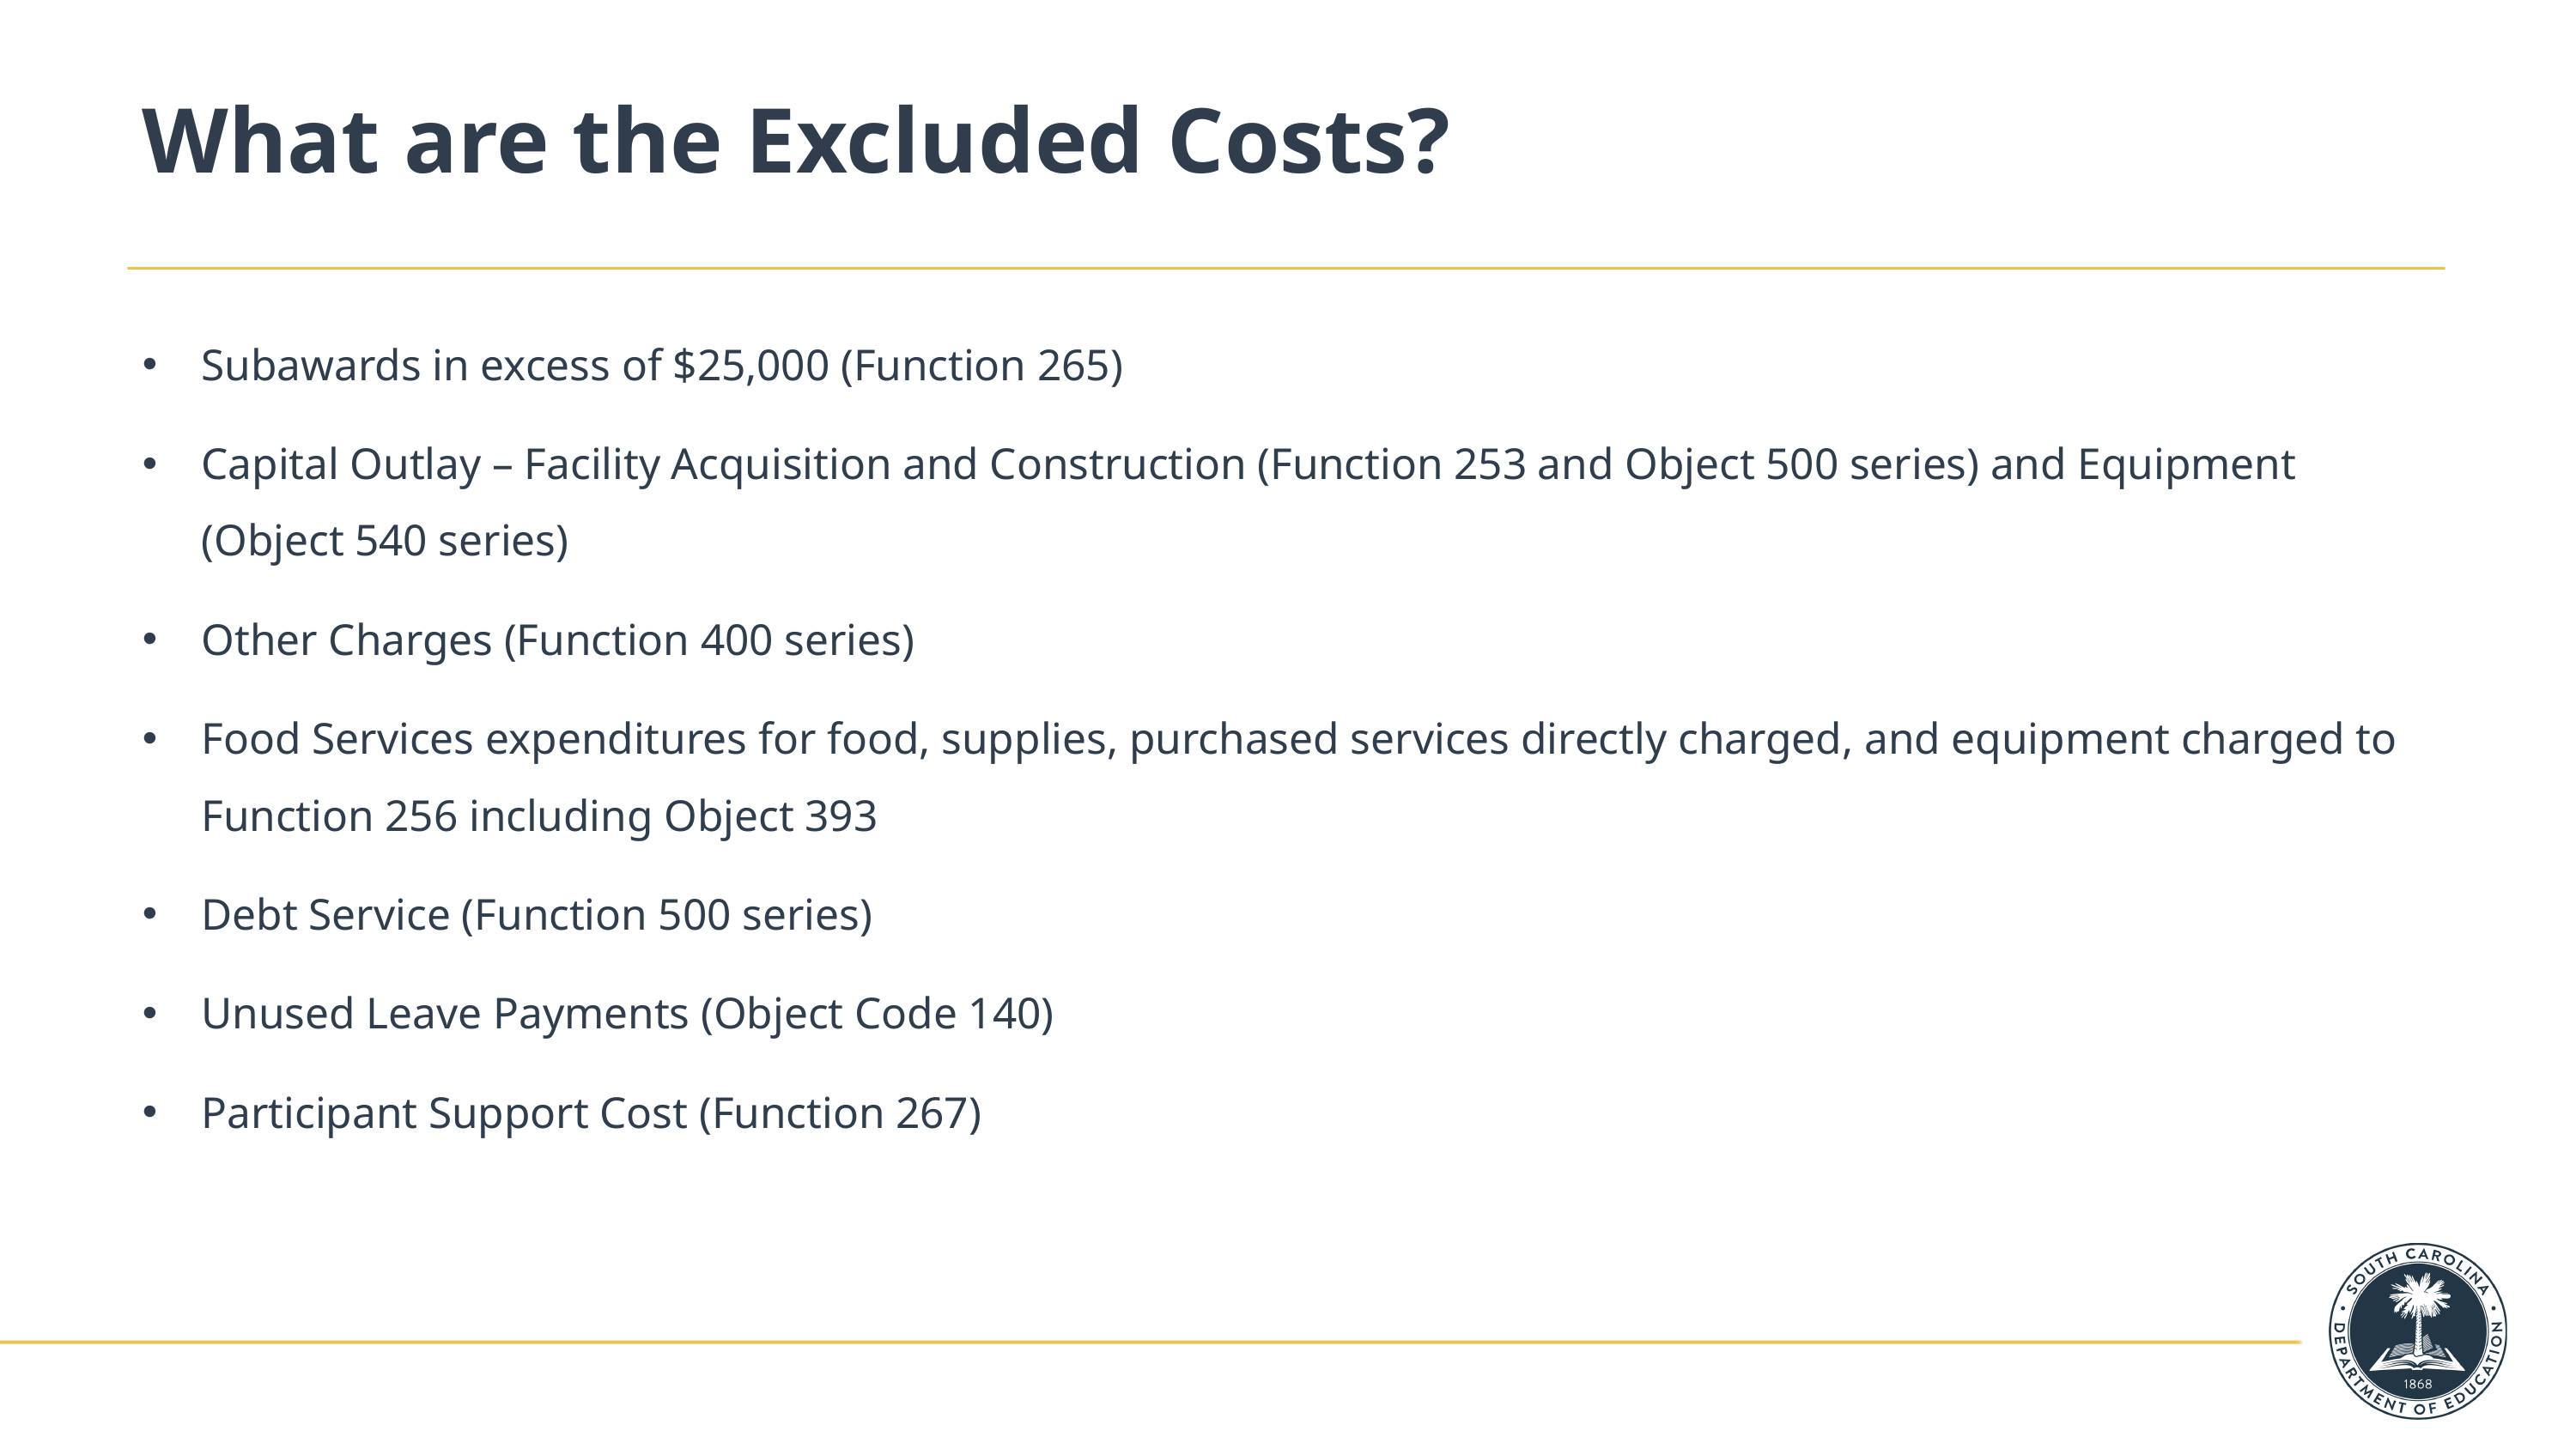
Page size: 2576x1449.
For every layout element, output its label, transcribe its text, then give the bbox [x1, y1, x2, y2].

picture [2329, 1243, 2507, 1420]
list Subawards in excess of $25,000 (Function 265) Capital Outlay – Facility Acquisition and Construction (Function 253 and Object 500 series) and Equipment (Object 540 series) Other Charges (Function 400 series) Food Services expenditures for food, supplies, purchased services directly charged, and equipment charged to Function 256 including Object 393 Debt Service (Function 500 series) Unused Leave Payments (Object Code 140) Participant Support Cost (Function 267) [129, 306, 2447, 1149]
title What are the Excluded Costs? [129, 76, 2447, 232]
